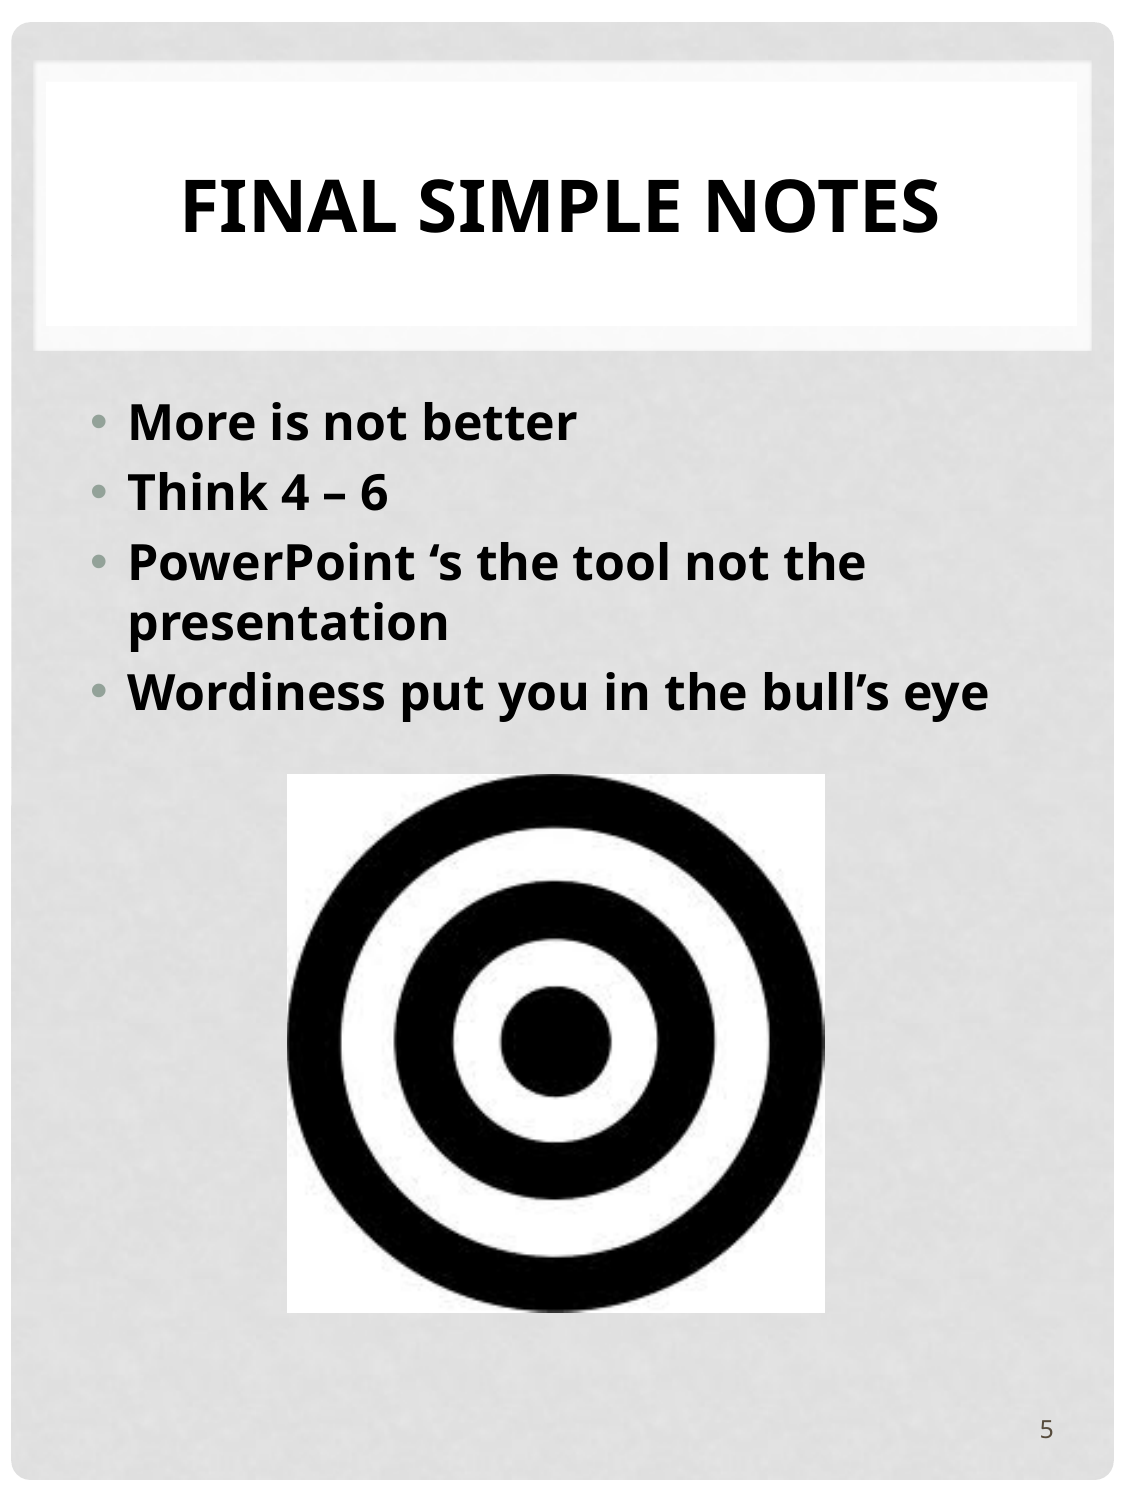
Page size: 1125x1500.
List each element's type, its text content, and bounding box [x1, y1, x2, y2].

title Final Simple Notes [52, 89, 1069, 317]
picture [287, 774, 826, 1313]
slide_number 5 [806, 1390, 1069, 1471]
list More is not better Think 4 – 6 PowerPoint ‘s the tool not the presentation Wordiness put you in the bull’s eye [56, 383, 1069, 1340]
